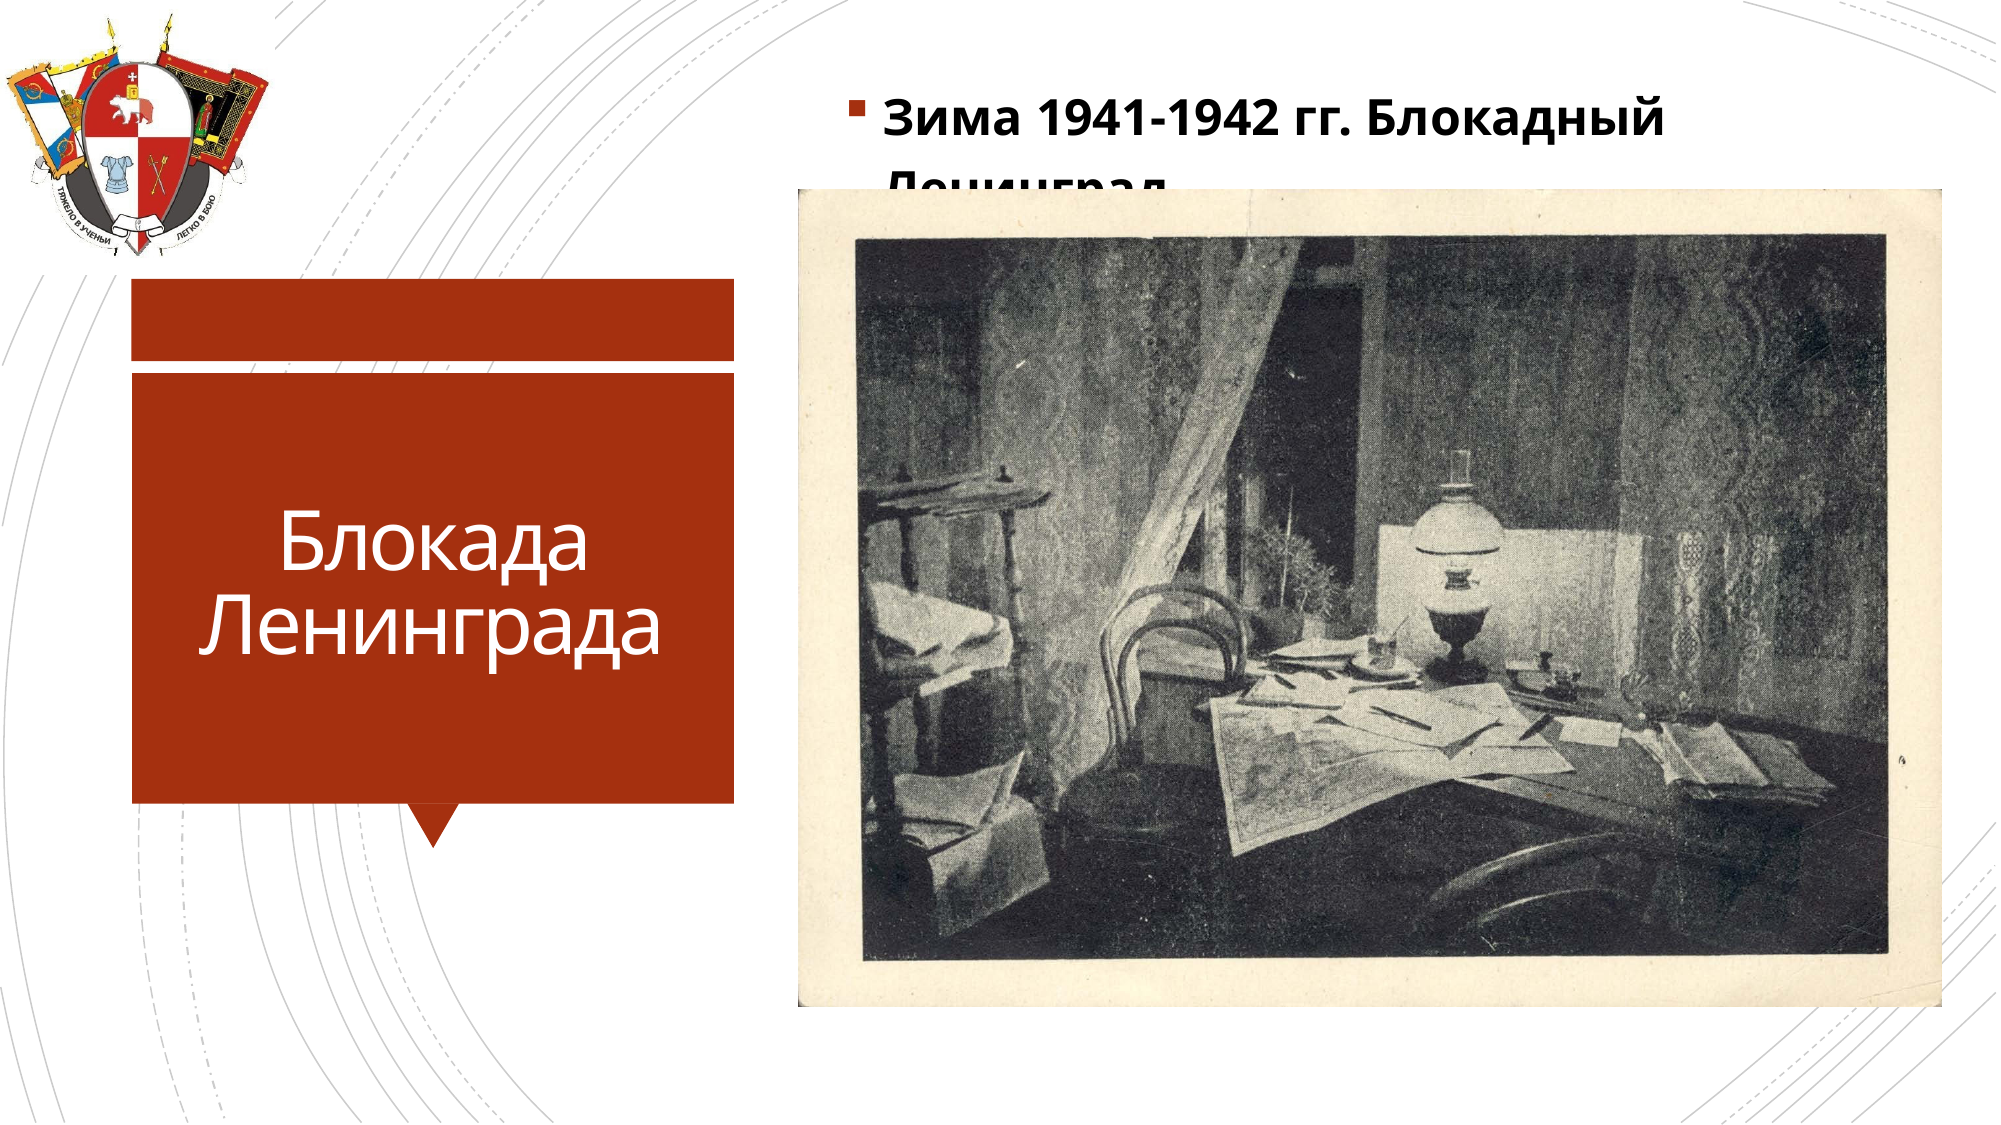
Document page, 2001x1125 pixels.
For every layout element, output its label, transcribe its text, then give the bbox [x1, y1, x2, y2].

picture [798, 189, 1943, 1007]
list Зима 1941-1942 гг. Блокадный Ленинград. [829, 90, 1942, 189]
title Блокада Ленинграда [145, 385, 720, 789]
picture [0, 0, 275, 275]
